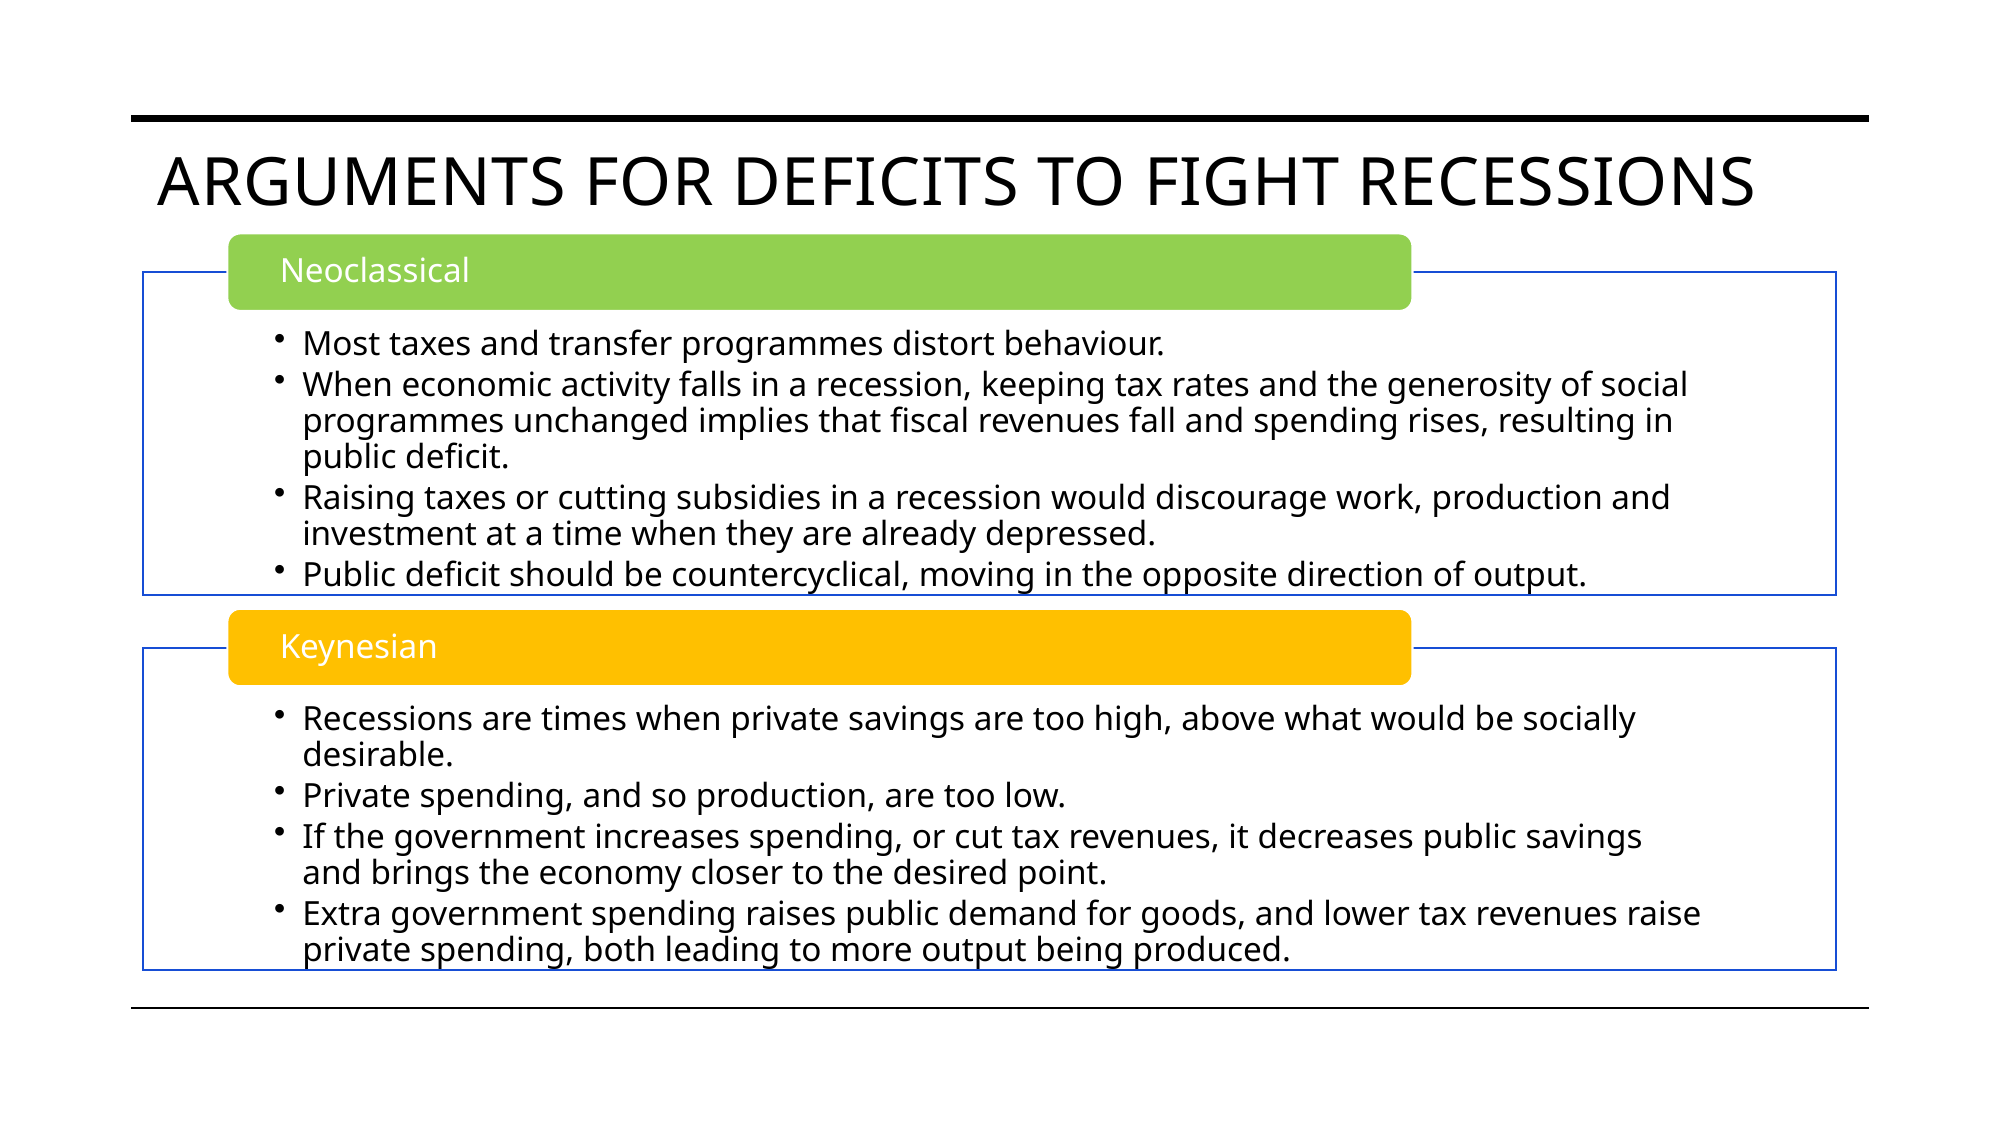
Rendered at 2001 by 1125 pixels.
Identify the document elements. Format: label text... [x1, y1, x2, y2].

title Arguments for deficits to fight recessions [142, 120, 1858, 238]
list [142, 218, 1836, 985]
